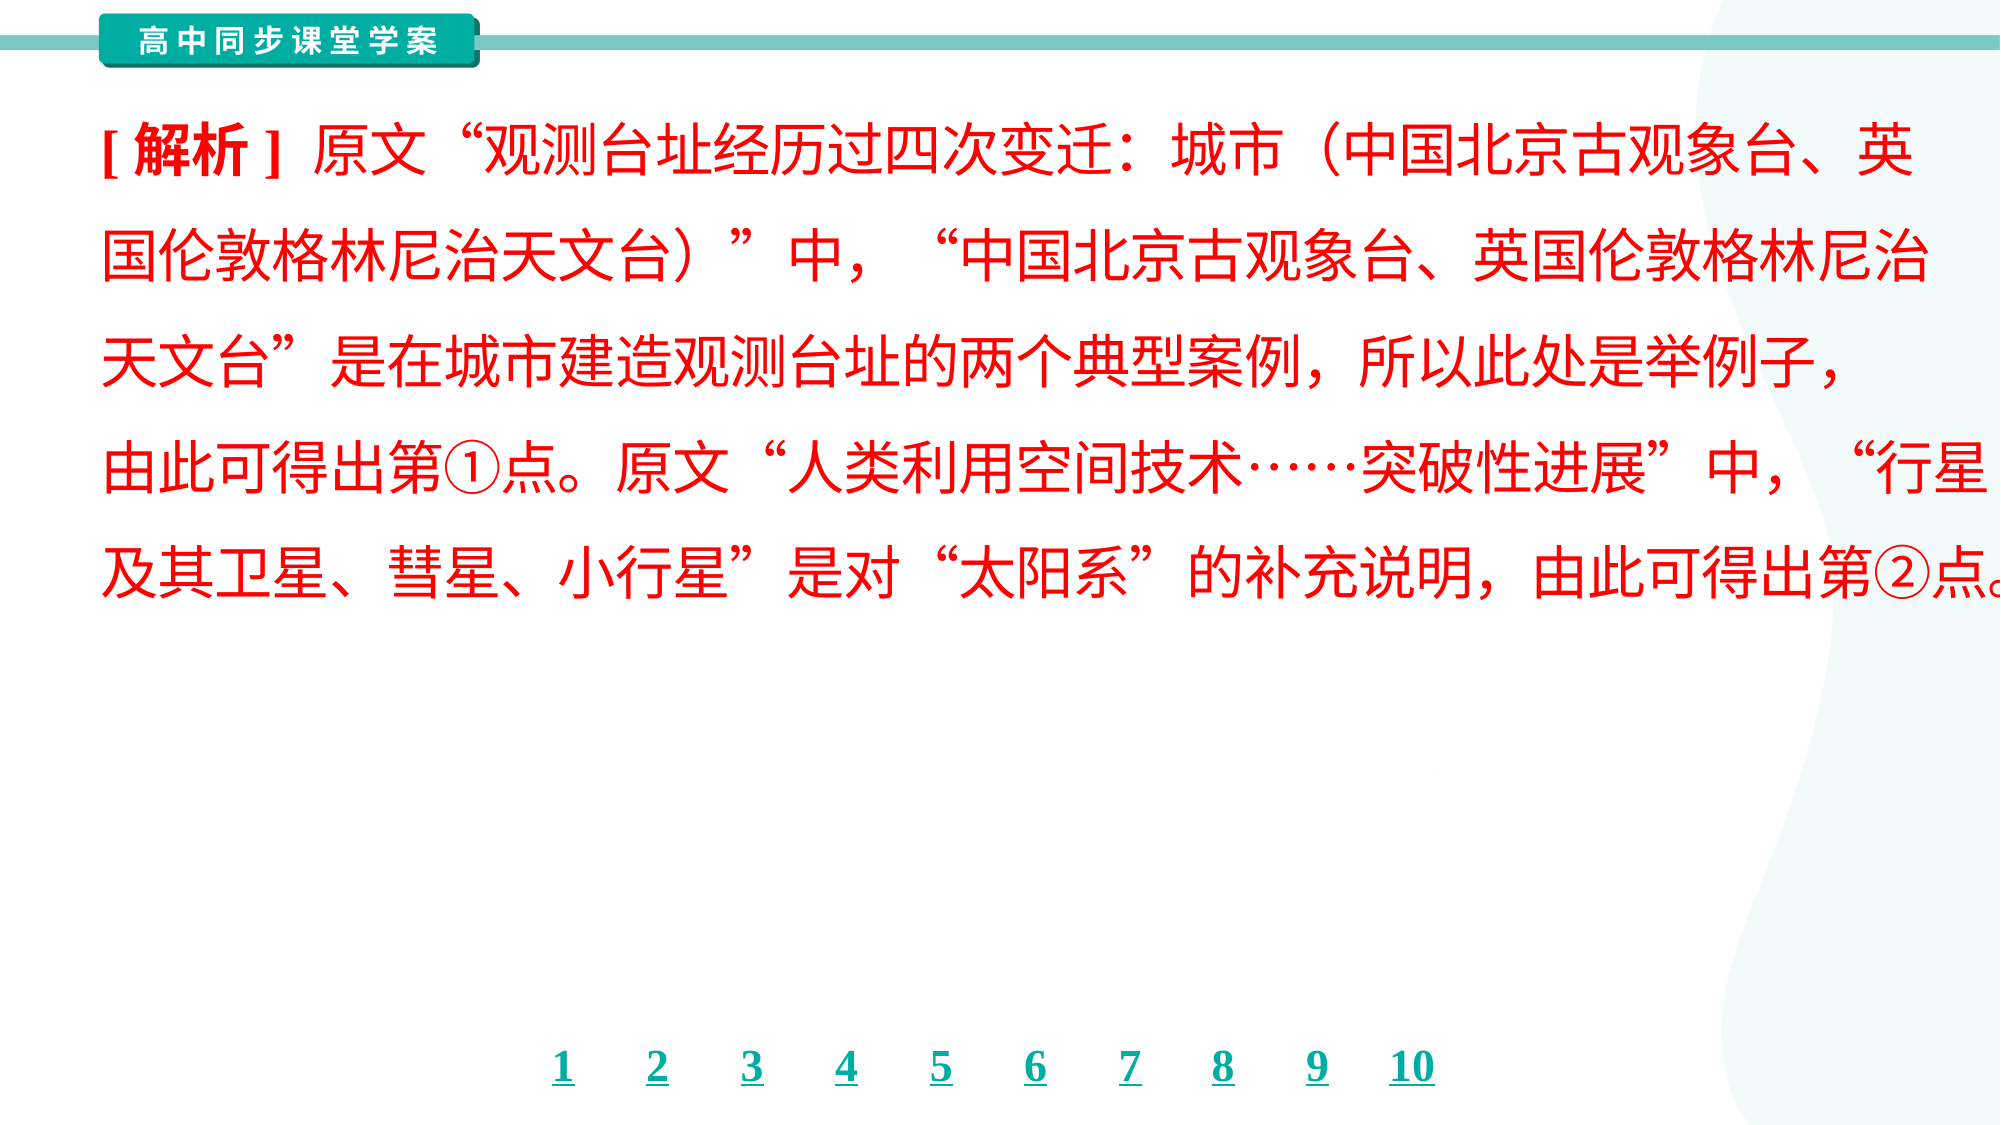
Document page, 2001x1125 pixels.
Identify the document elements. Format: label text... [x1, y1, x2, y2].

text_box [解析] 原文“观测台址经历过四次变迁：城市（中国北京古观象台、英 国伦敦格林尼治天文台）”中，“中国北京古观象台、英国伦敦格林尼治 天文台”是在城市建造观测台址的两个典型案例，所以此处是举例子， 由此可得出第①点。原文“人类利用空间技术……突破性进展”中，“行星 及其卫星、彗星、小行星”是对“太阳系”的补充说明，由此可得出第②点。 [100, 76, 1899, 595]
picture [0, 0, 2000, 1125]
